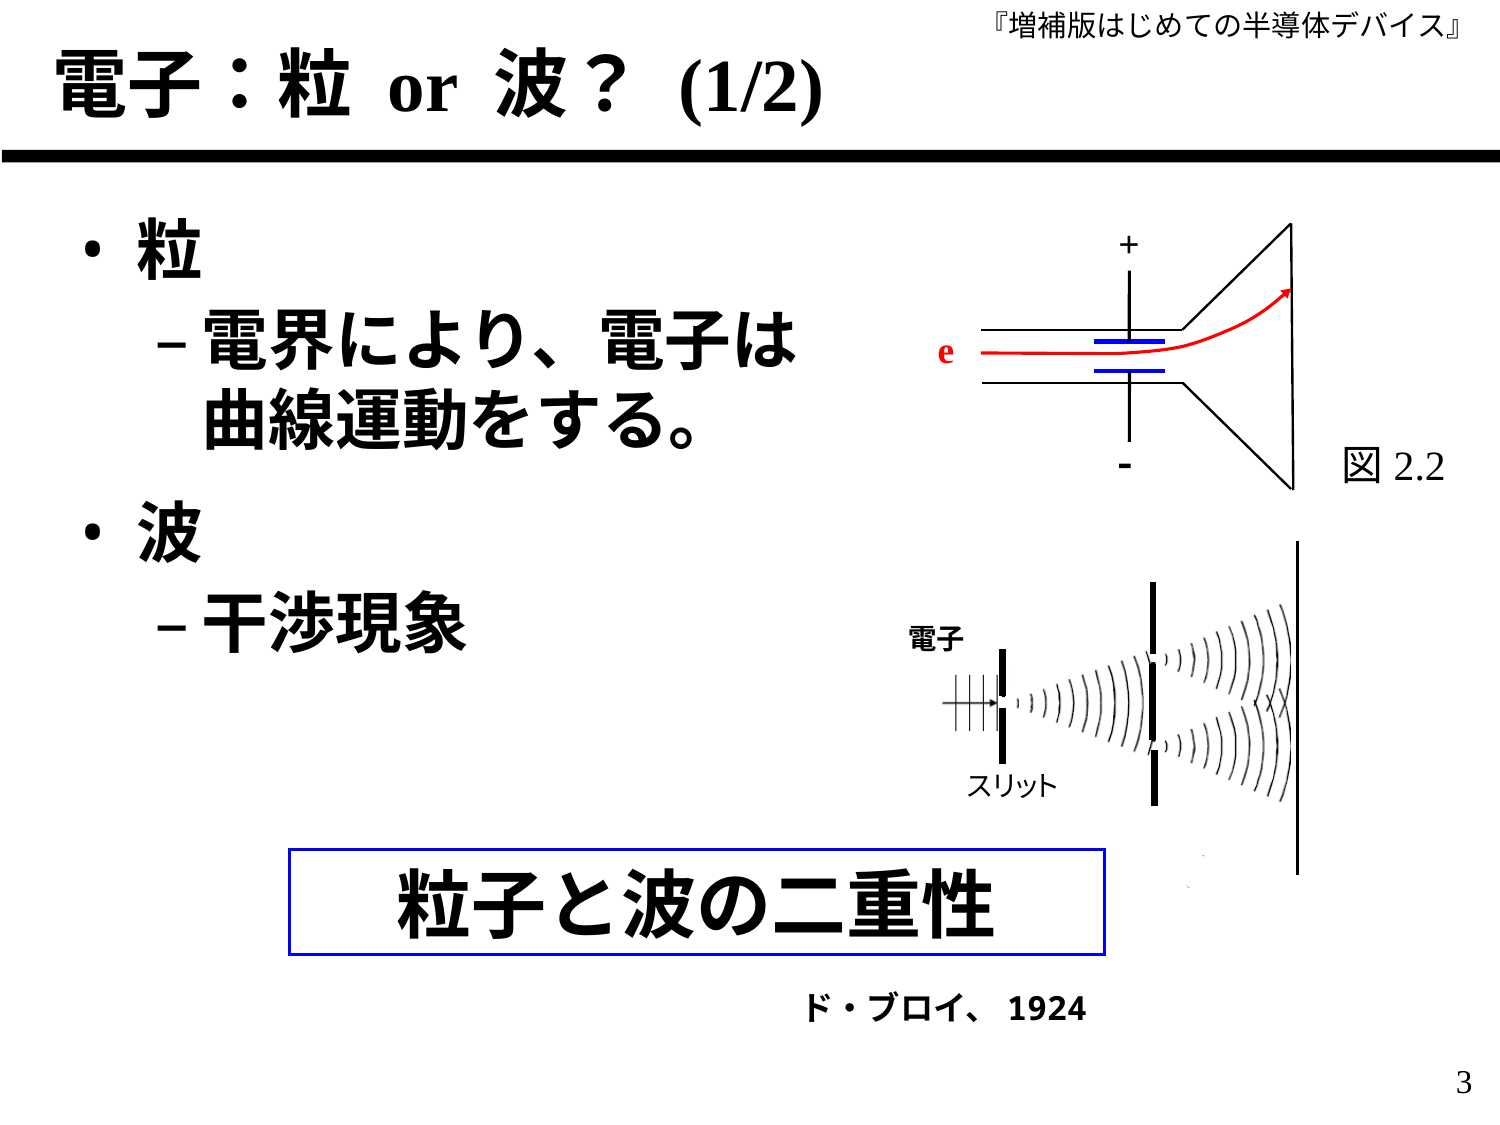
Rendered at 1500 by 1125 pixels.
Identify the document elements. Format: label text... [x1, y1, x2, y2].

title 電子：粒 or 波？ (1/2) [37, 0, 1500, 163]
text_box 粒子と波の二重性 [289, 849, 1105, 955]
text_box 図2.2 [1327, 431, 1461, 497]
picture [914, 209, 1306, 508]
text_box 粒 電界により、電子は曲線運動をする。 波 干渉現象 [64, 200, 857, 756]
text_box ド・ブロイ、1924 [785, 979, 1102, 1035]
slide_number 3 [1175, 1042, 1488, 1118]
picture [891, 536, 1500, 898]
